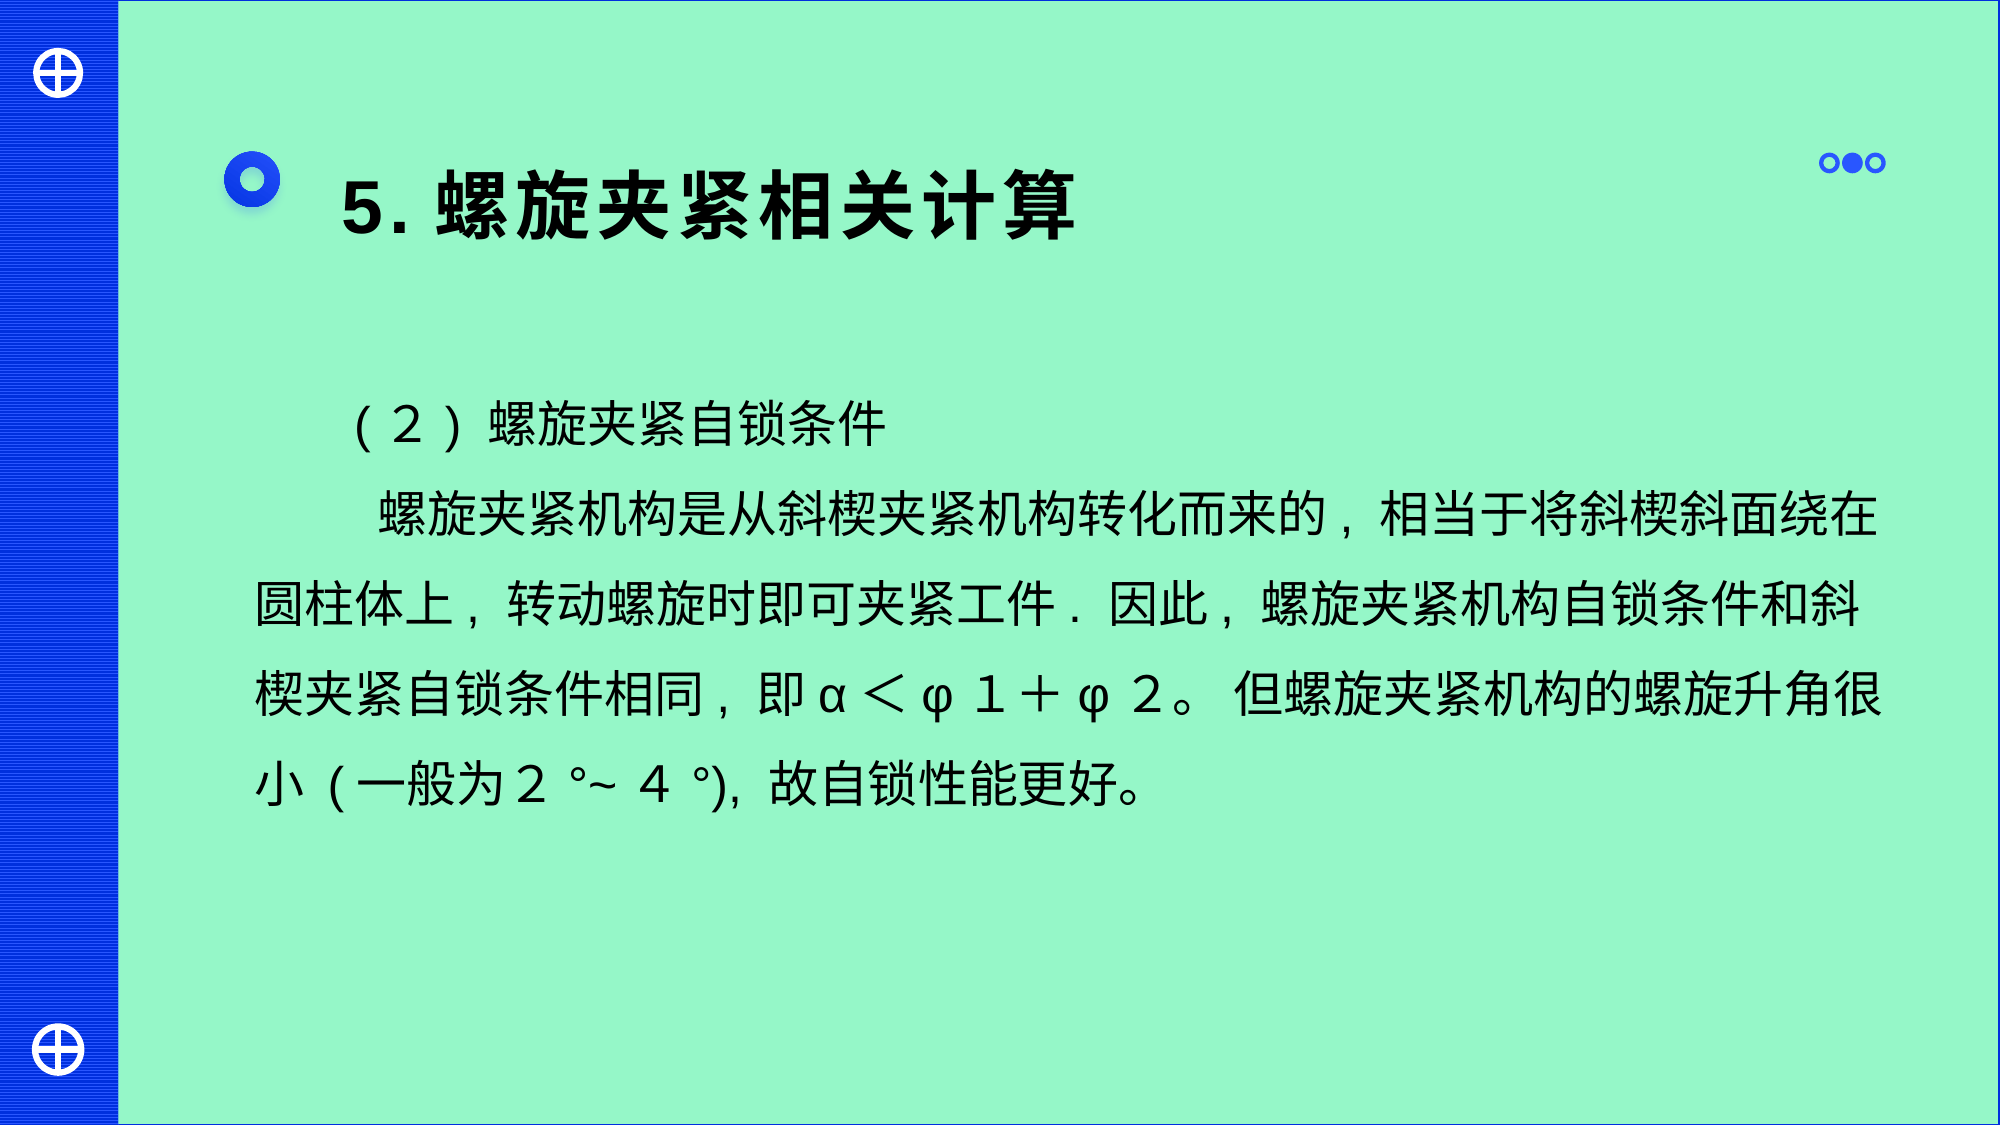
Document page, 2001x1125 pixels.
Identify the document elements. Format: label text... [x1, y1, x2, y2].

text_box (２) 螺旋夹紧自锁条件 螺旋夹紧机构是从斜楔夹紧机构转化而来的, 相当于将斜楔斜面绕在圆柱体上, 转动螺旋时即可夹紧工件. 因此, 螺旋夹紧机构自锁条件和斜楔夹紧自锁条件相同, 即α＜φ１＋φ２。 但螺旋夹紧机构的螺旋升角很小 (一般为２°~４°), 故自锁性能更好。 [239, 354, 1923, 820]
text_box 5.螺旋夹紧相关计算 [218, 135, 1506, 257]
text_box [35, 49, 82, 96]
text_box [33, 1025, 83, 1074]
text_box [1819, 152, 1886, 174]
text_box [0, 0, 119, 1125]
